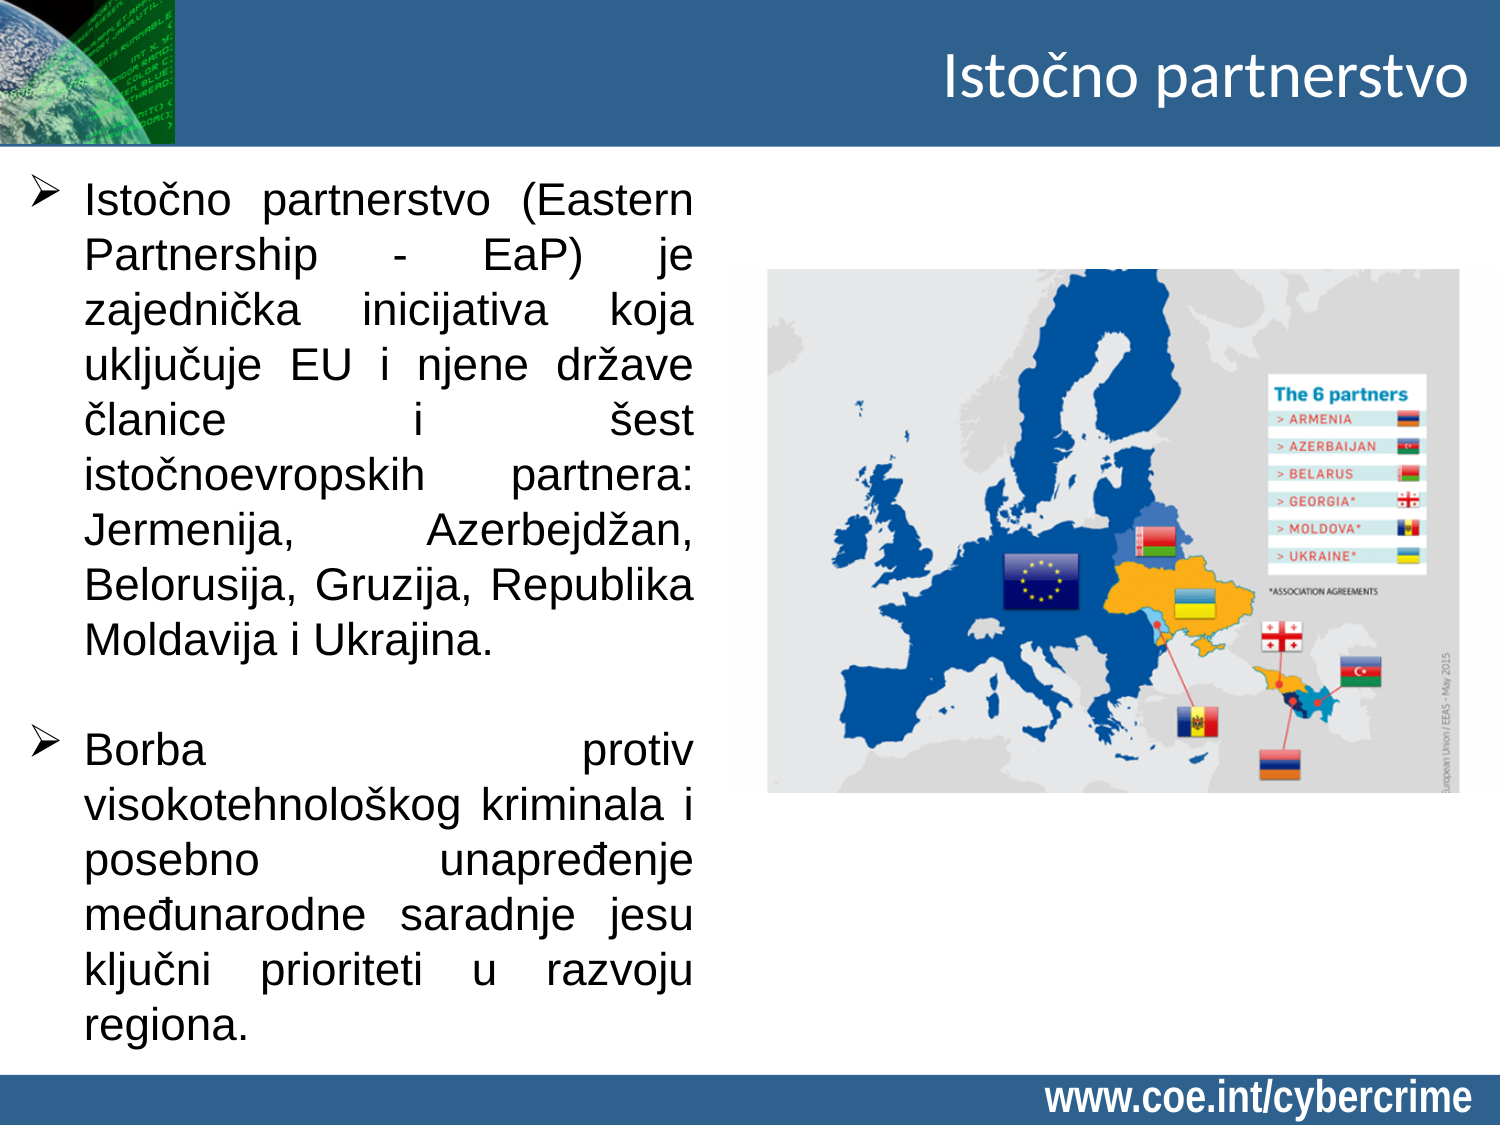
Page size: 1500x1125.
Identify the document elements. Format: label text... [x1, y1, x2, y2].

picture [0, 0, 175, 144]
text_box [0, 1073, 1030, 1125]
picture [728, 269, 1500, 793]
text_box Istočno partnerstvo [177, 0, 1500, 149]
text_box www.coe.int/cybercrime [1030, 1059, 1500, 1125]
text_box Istočno partnerstvo (Eastern Partnership - EaP) je zajednička inicijativa koja uključuje EU i njene države članice i šest istočnoevropskih partnera: Jermenija, Azerbejdžan, Belorusija, Gruzija, Republika Moldavija i Ukrajina. Borba protiv visokotehnološkog kriminala i posebno unapređenje međunarodne saradnje jesu ključni prioriteti u razvoju regiona. [12, 162, 710, 1057]
